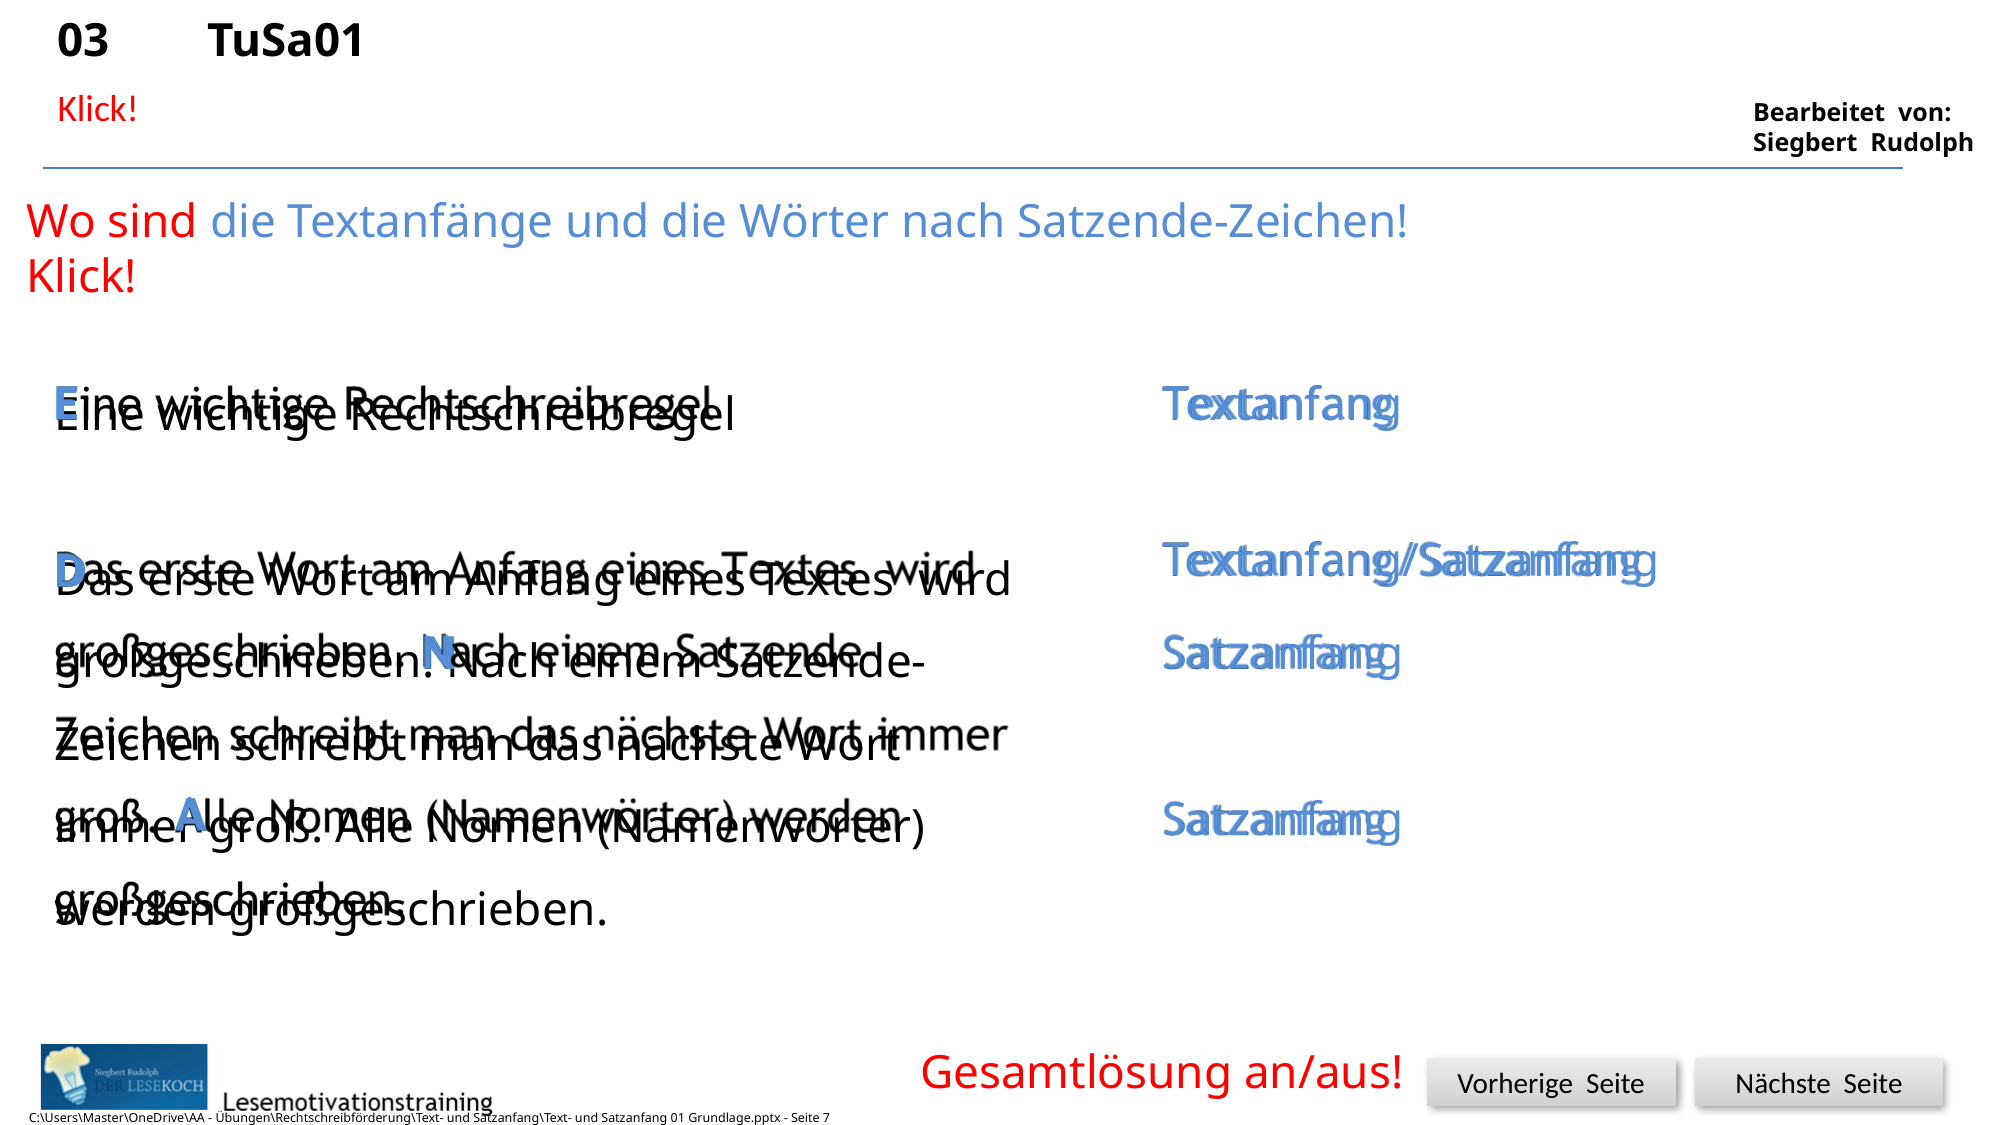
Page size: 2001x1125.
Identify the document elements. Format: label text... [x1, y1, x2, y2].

text_box Gesamtlösung an/aus! [905, 1034, 1469, 1105]
text_box Klick! [42, 76, 1043, 137]
text_box 03 TuSa01 [42, 3, 2000, 73]
picture [40, 1044, 508, 1102]
text_box C:\Users\Master\OneDrive\AA - Übungen\Rechtschreibförderung\Text- und Satzanfang\Text- und Satzanfang 01 Grundlage.pptx - Seite 7 [13, 1102, 845, 1125]
picture [25, 349, 1887, 953]
text_box Wo sind die Textanfänge und die Wörter nach Satzende-Zeichen! Klick! [11, 184, 1425, 310]
